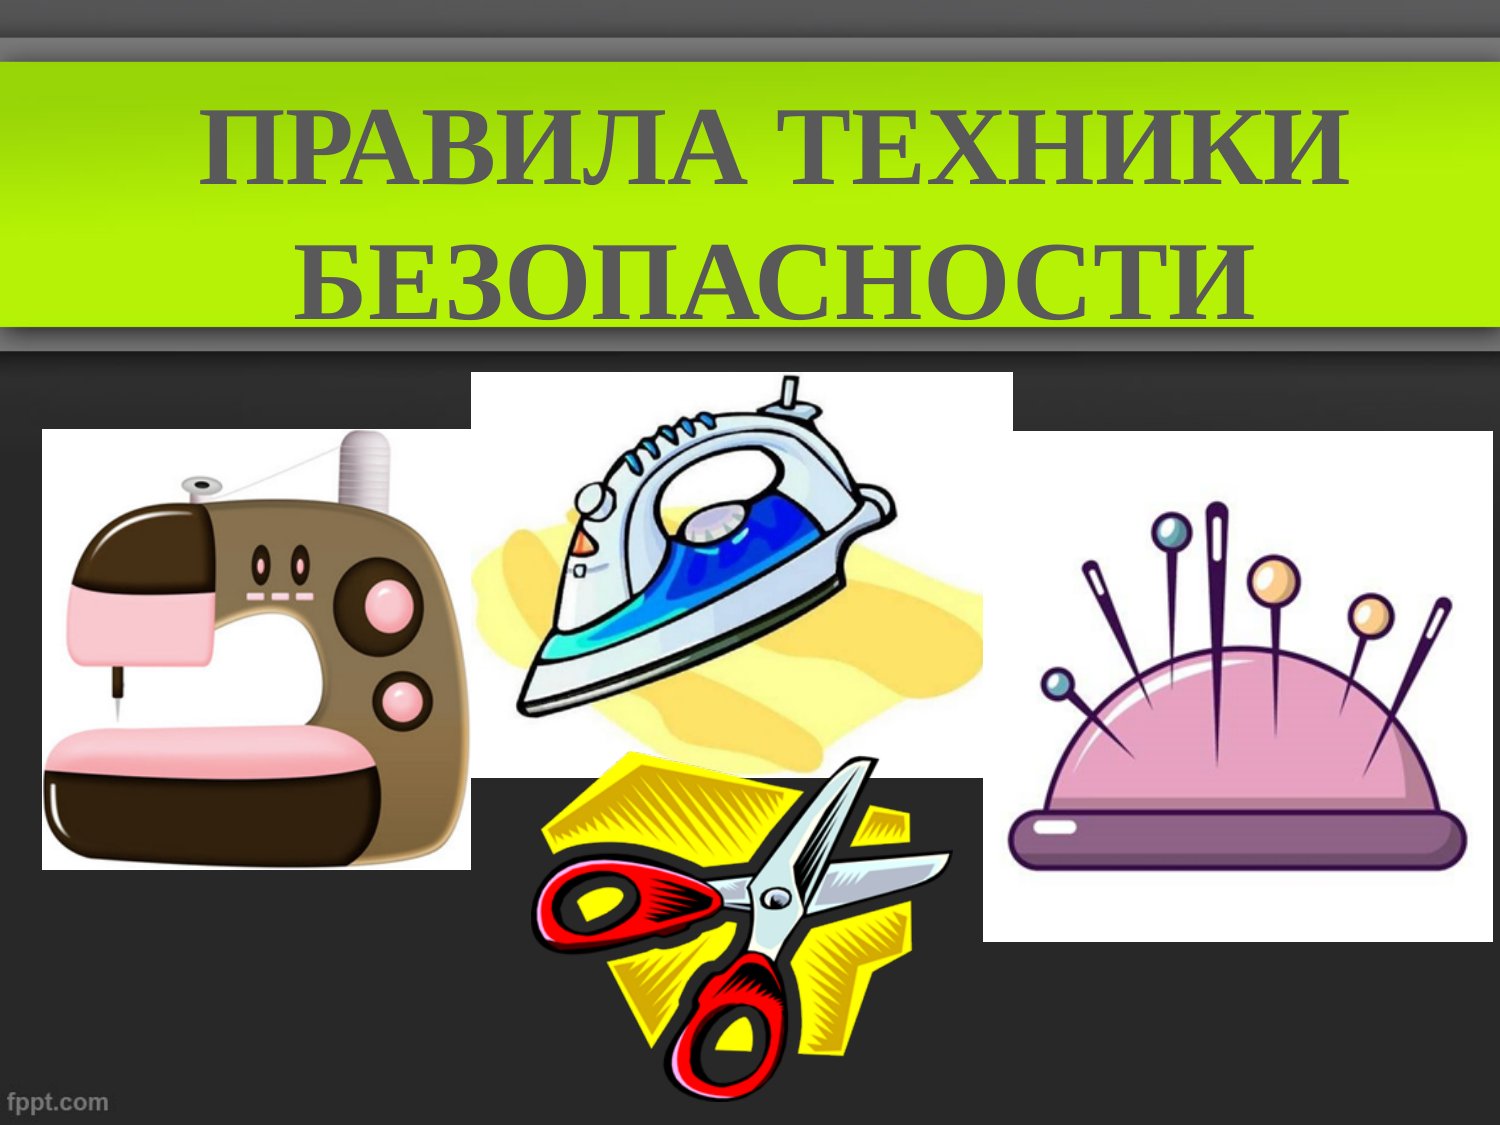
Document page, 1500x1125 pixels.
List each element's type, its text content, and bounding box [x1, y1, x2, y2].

title ПРАВИЛА ТЕХНИКИ БЕЗОПАСНОСТИ [100, 54, 1451, 361]
picture [0, 0, 1500, 1125]
